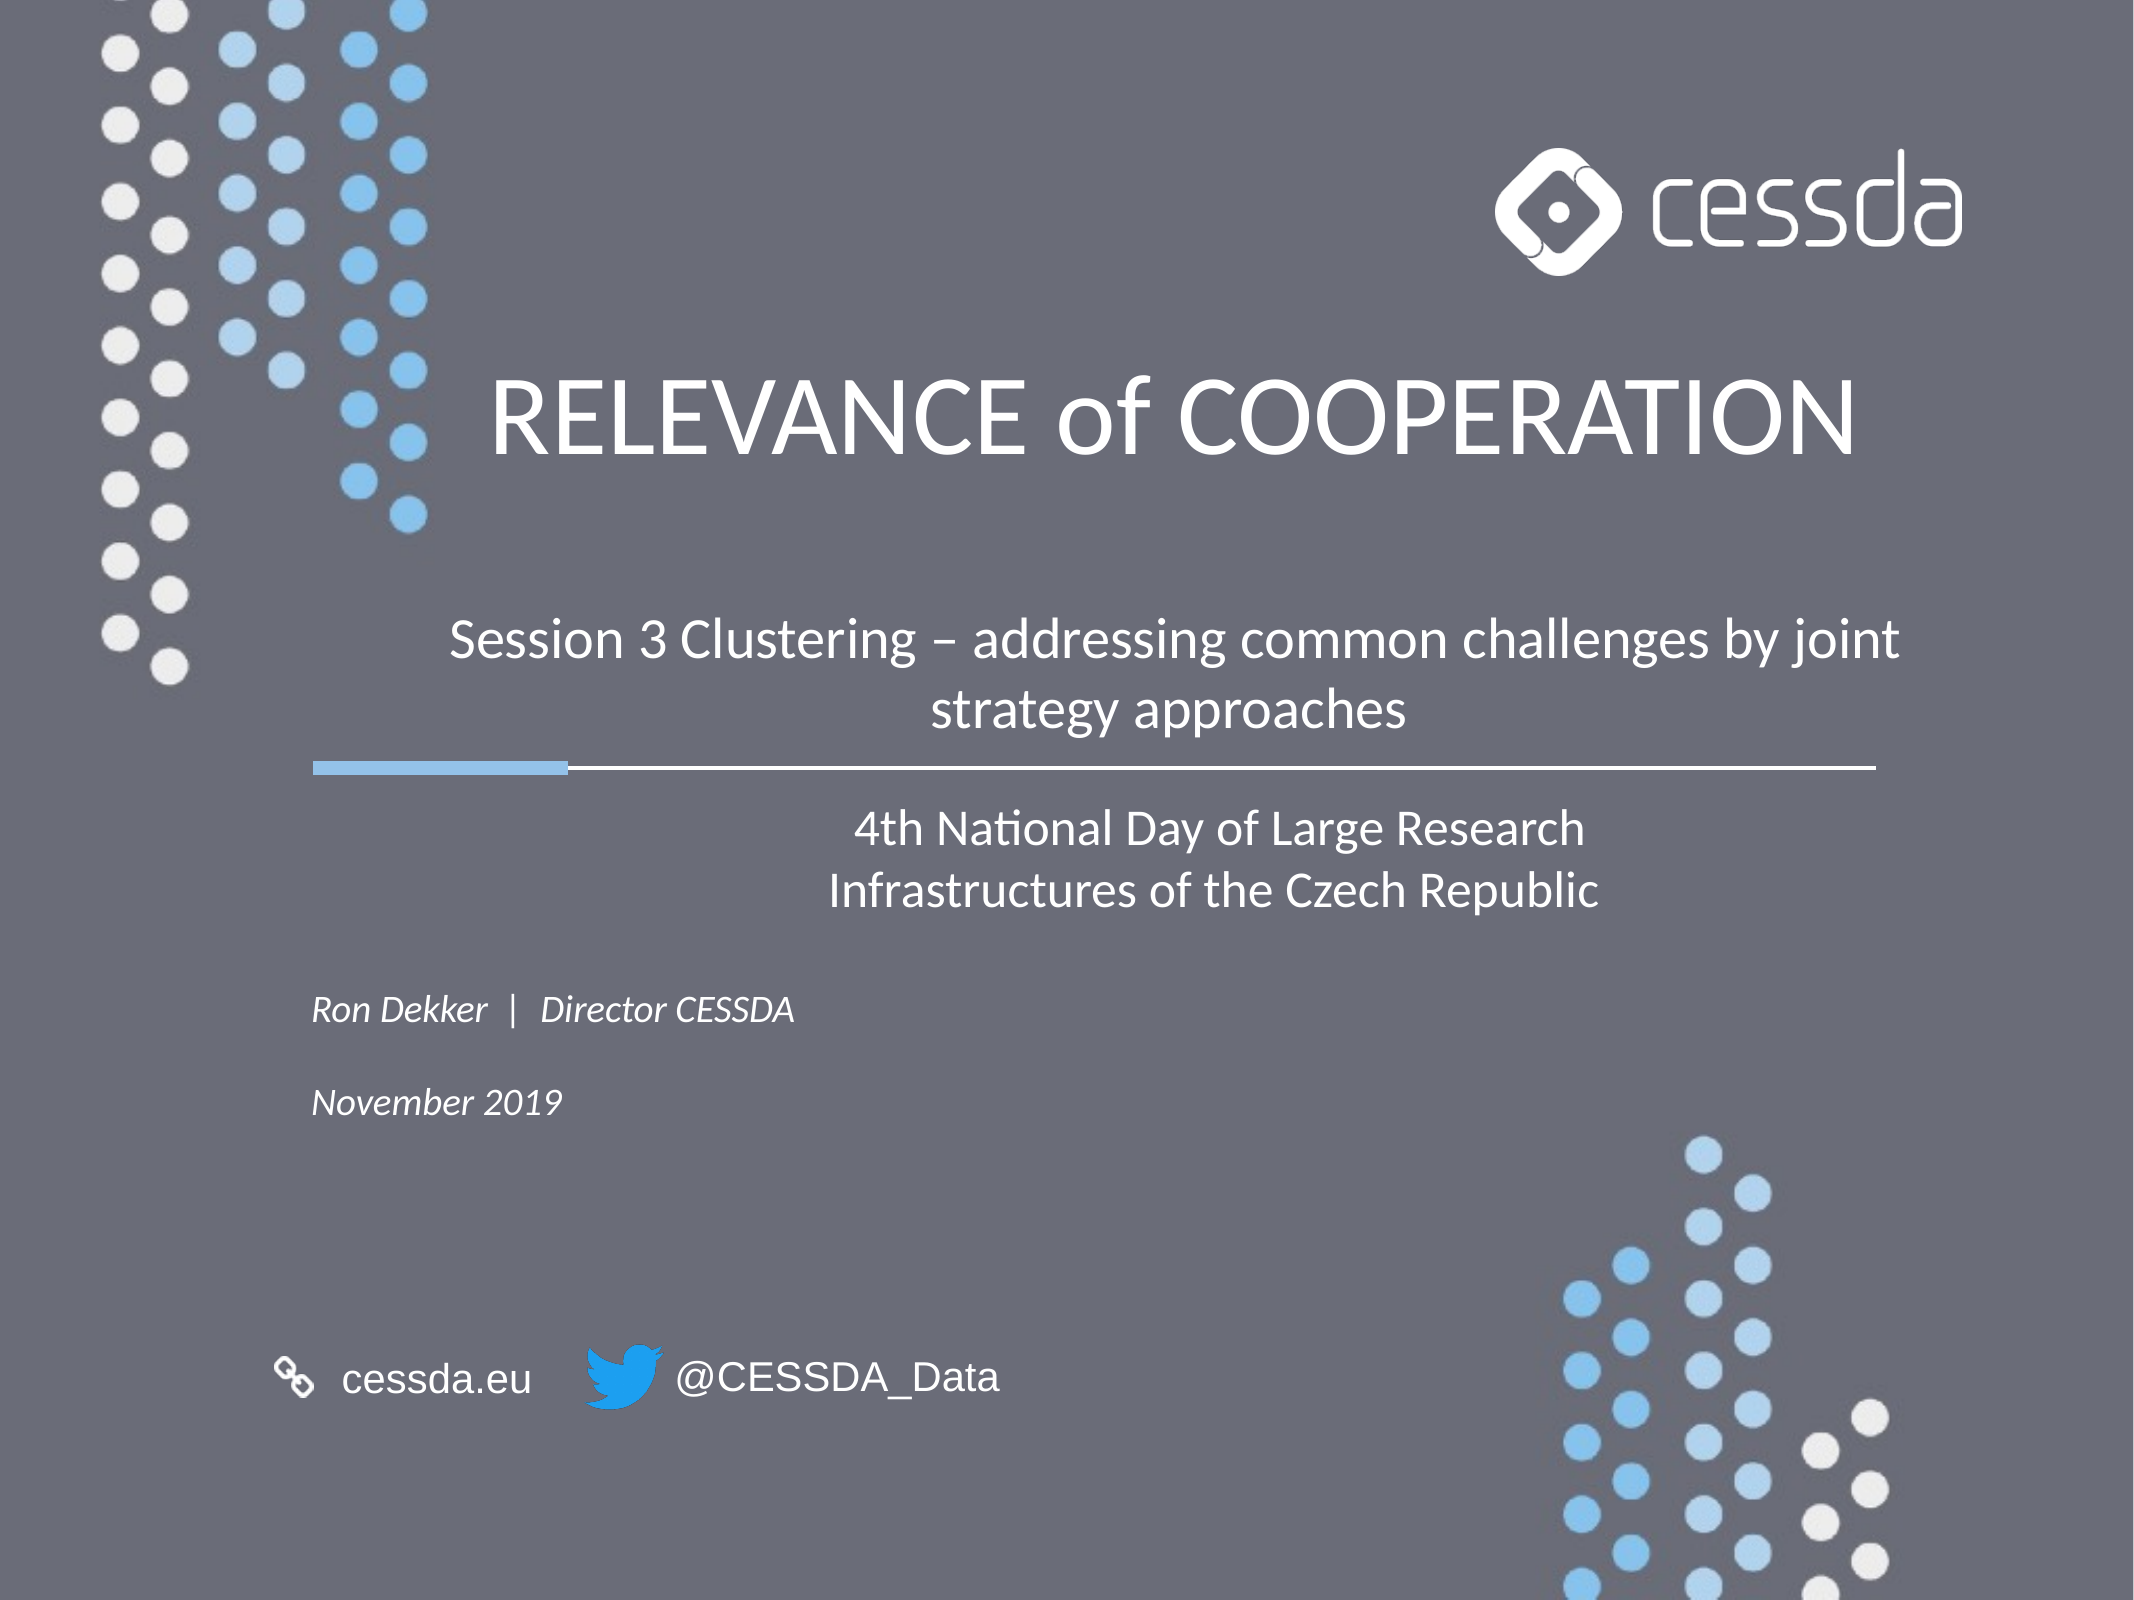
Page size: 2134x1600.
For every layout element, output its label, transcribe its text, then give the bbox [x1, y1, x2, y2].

list 4th National Day of Large Research Infrastructures of the Czech Republic [711, 784, 1730, 927]
list RELEVANCE of COOPERATION [464, 327, 1887, 486]
list Session 3 Clustering – addressing common challenges by joint strategy approaches [383, 591, 1968, 750]
picture [0, 0, 2134, 1600]
text_box Ron Dekker | Director CESSDA [302, 922, 907, 1049]
text_box November 2019 [302, 1015, 678, 1148]
